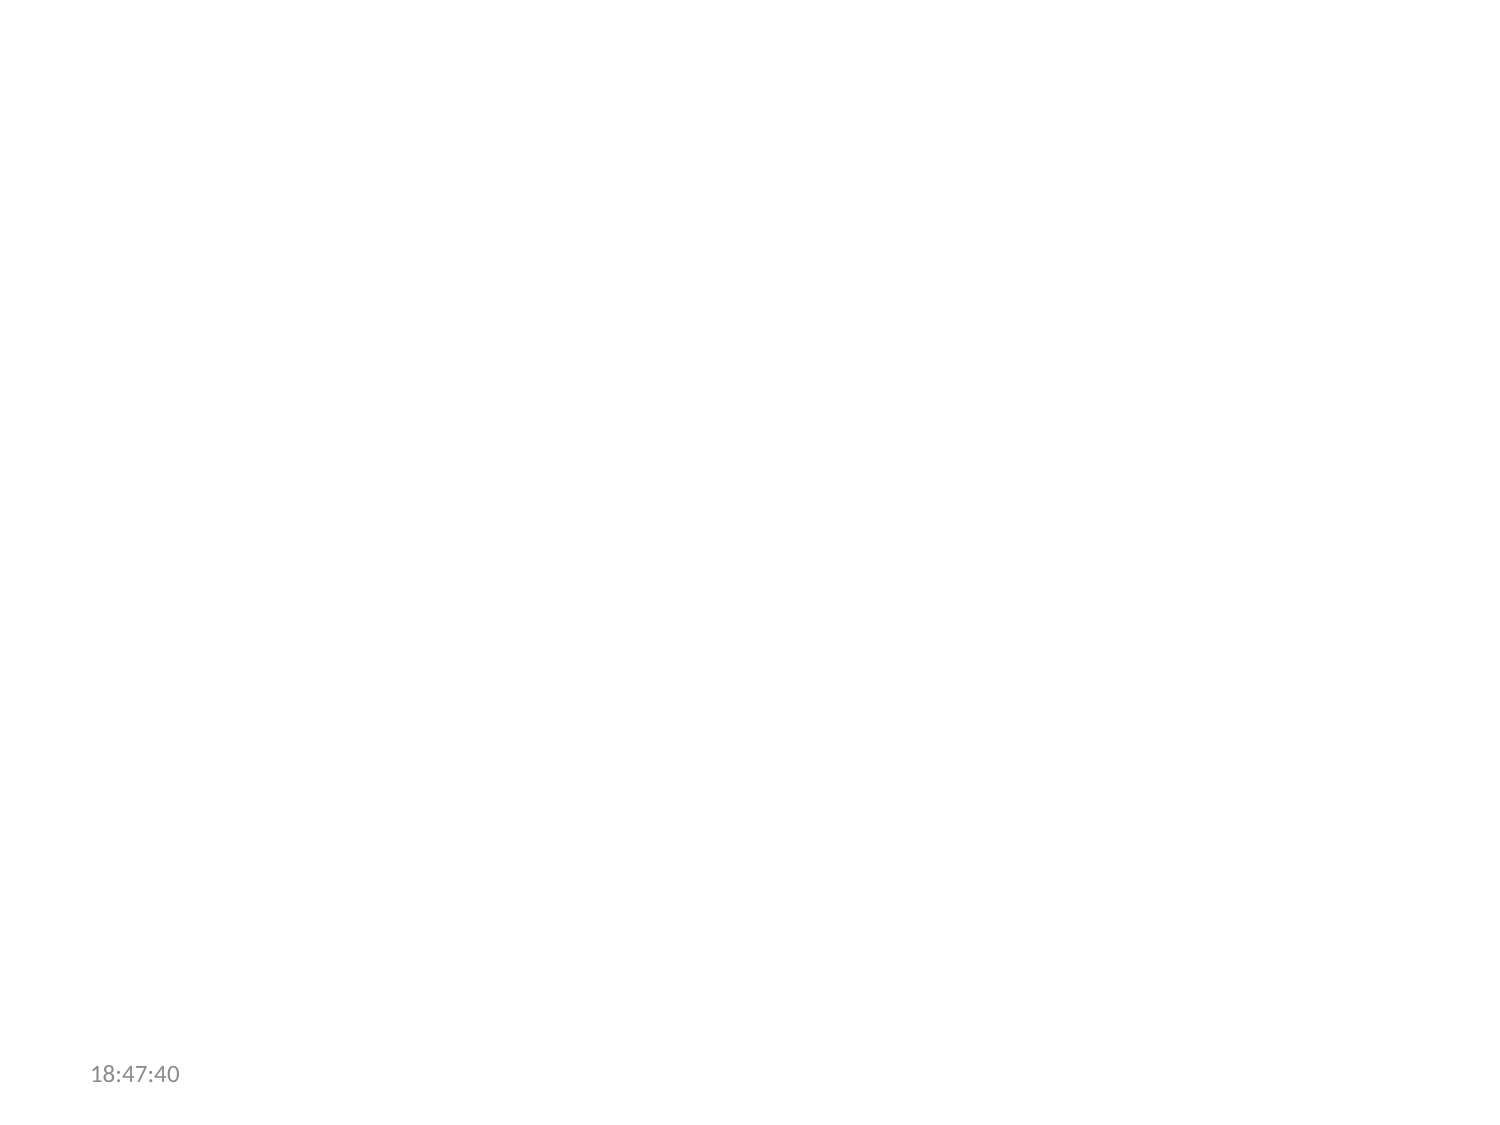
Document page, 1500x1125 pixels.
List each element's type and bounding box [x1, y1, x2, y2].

slide_number [75, 1042, 425, 1103]
